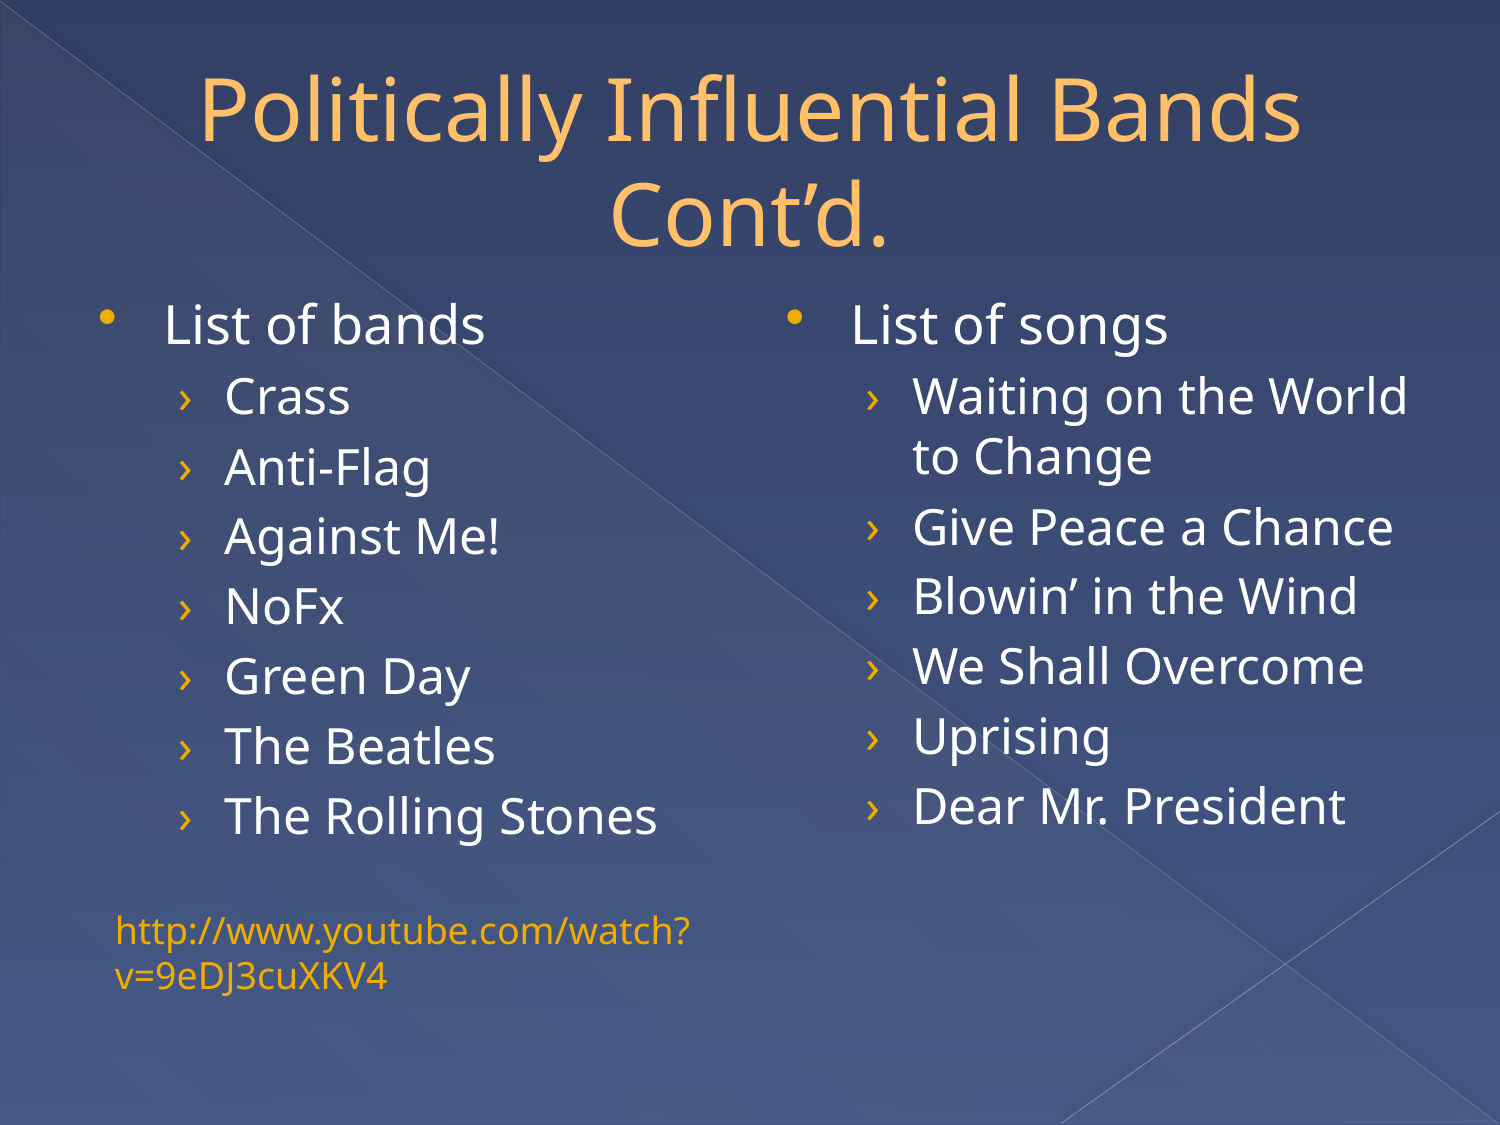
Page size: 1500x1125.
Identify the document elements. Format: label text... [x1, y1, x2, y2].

list List of bands Crass Anti-Flag Against Me! NoFx Green Day The Beatles The Rolling Stones [75, 282, 738, 1025]
text_box http://www.youtube.com/watch?v=9eDJ3cuXKV4 [99, 899, 813, 1005]
list List of songs Waiting on the World to Change Give Peace a Chance Blowin’ in the Wind We Shall Overcome Uprising Dear Mr. President [762, 282, 1425, 1025]
title Politically Influential Bands Cont’d. [75, 43, 1425, 274]
